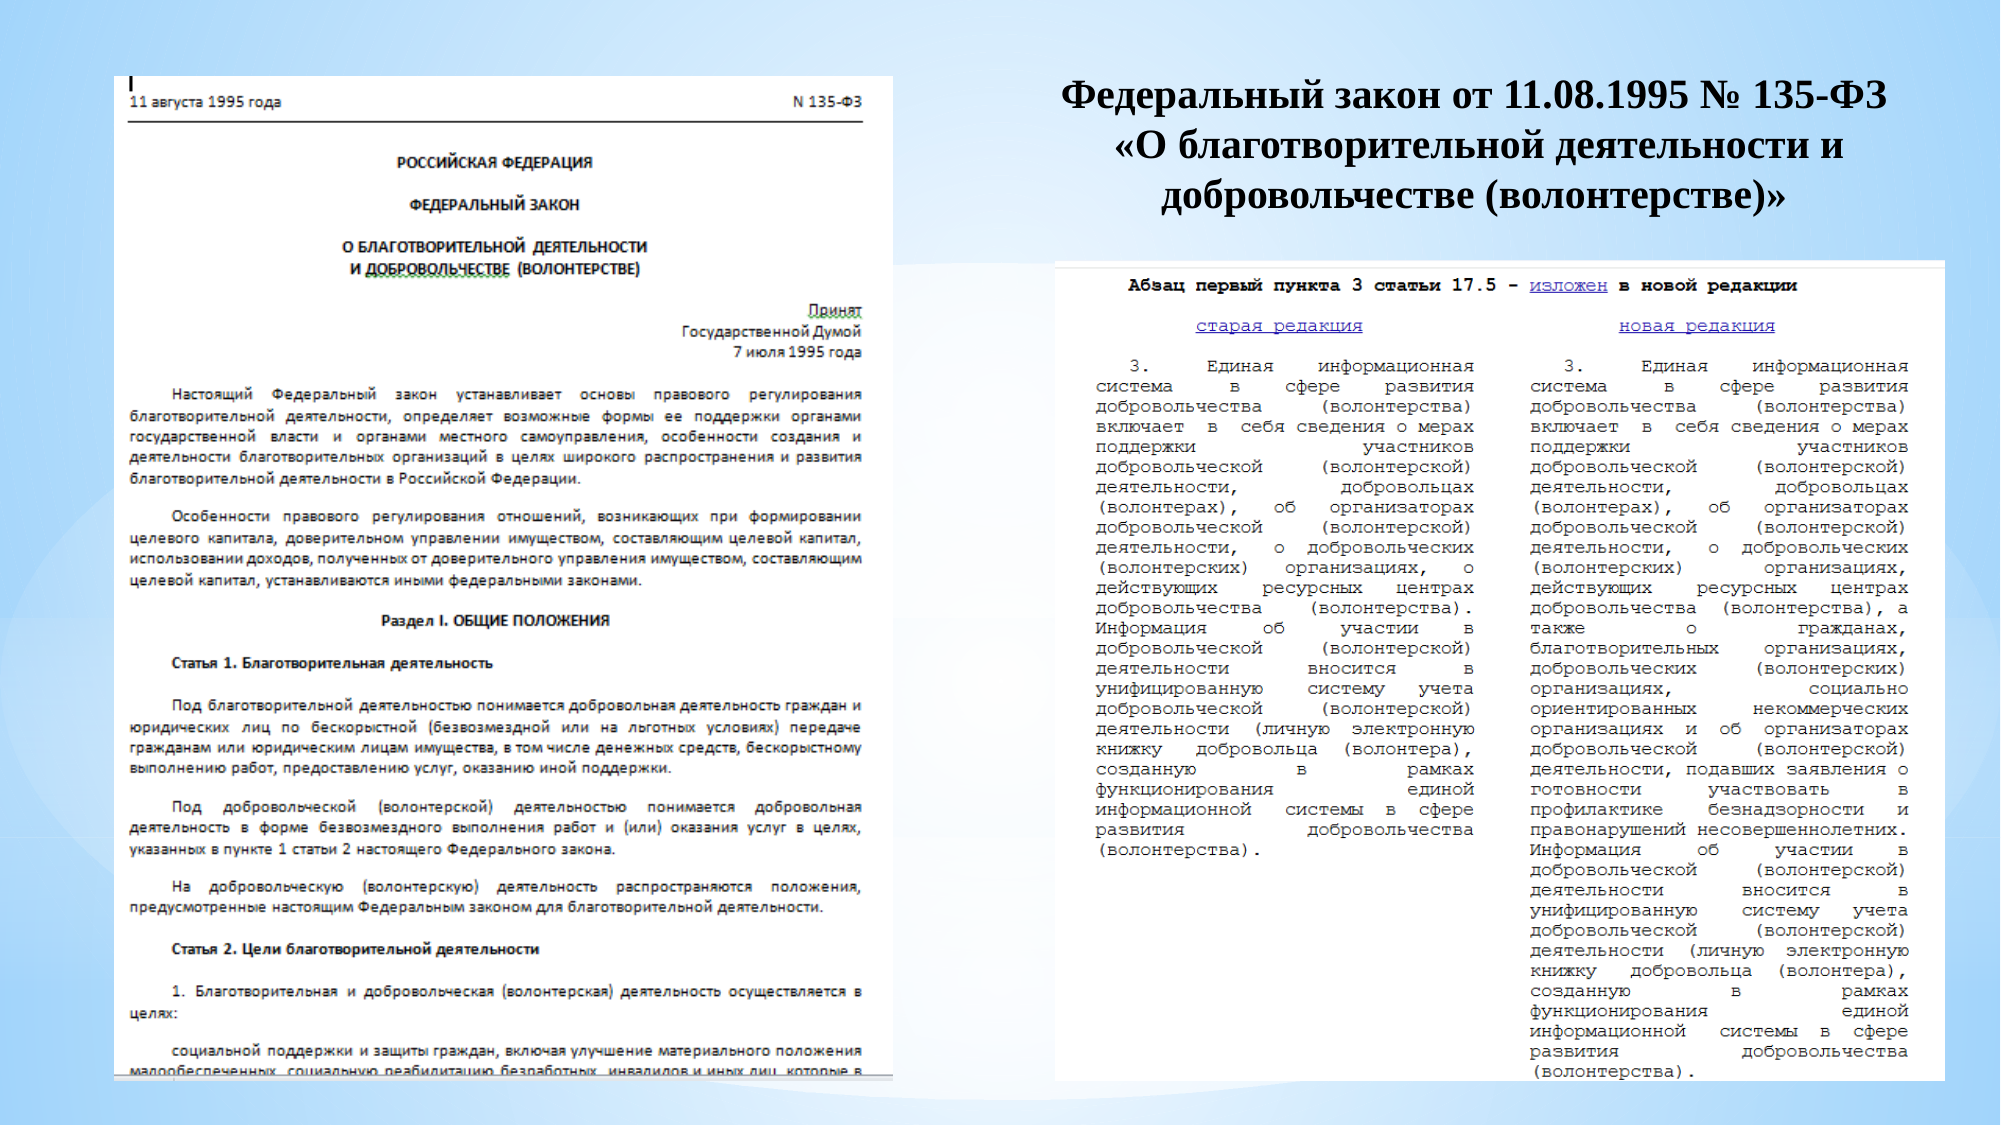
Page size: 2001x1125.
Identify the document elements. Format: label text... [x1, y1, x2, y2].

picture [1054, 259, 1945, 1082]
title Федеральный закон от 11.08.1995 № 135-ФЗ «О благотворительной деятельности и добровольчестве (волонтерстве)» [989, 58, 1959, 638]
picture [114, 75, 893, 1082]
